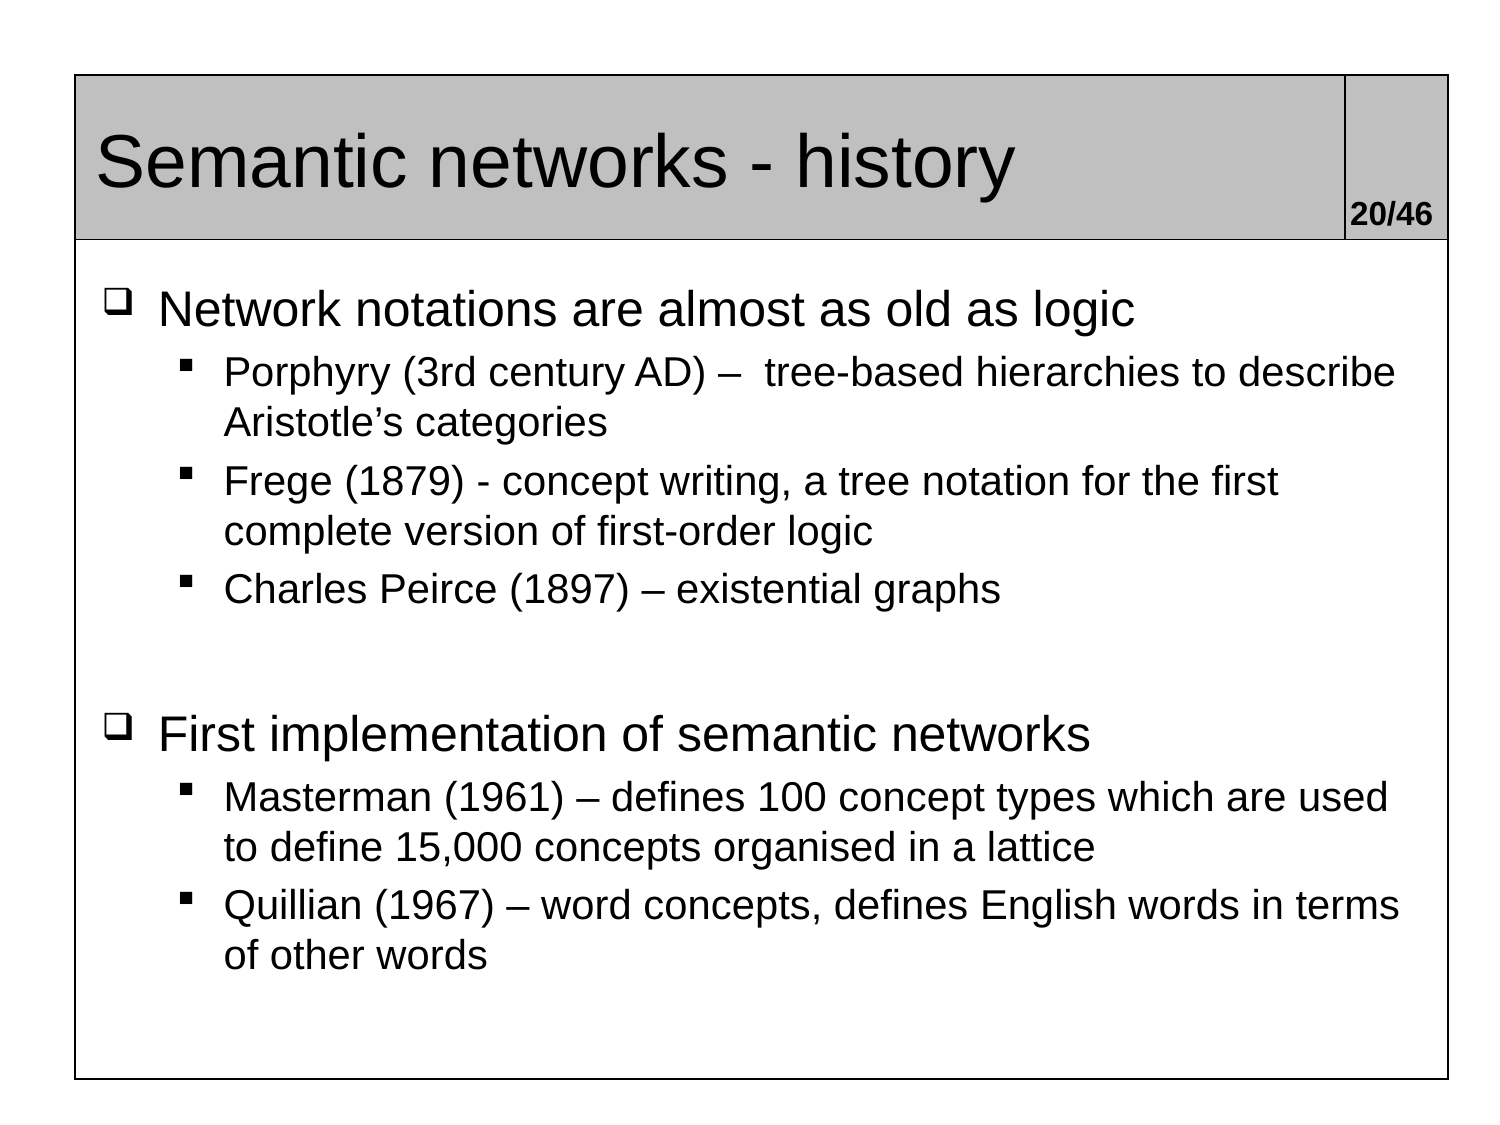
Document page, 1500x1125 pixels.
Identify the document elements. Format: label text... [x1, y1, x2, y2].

title Semantic networks - history [74, 74, 1346, 239]
list Network notations are almost as old as logic Porphyry (3rd century AD) – tree-based hierarchies to describe Aristotle’s categories Frege (1879) - concept writing, a tree notation for the first complete version of first-order logic Charles Peirce (1897) – existential graphs First implementation of semantic networks Masterman (1961) – defines 100 concept types which are used to define 15,000 concepts organised in a lattice Quillian (1967) – word concepts, defines English words in terms of other words [74, 239, 1449, 1080]
slide_number 20/46 [1346, 74, 1449, 239]
